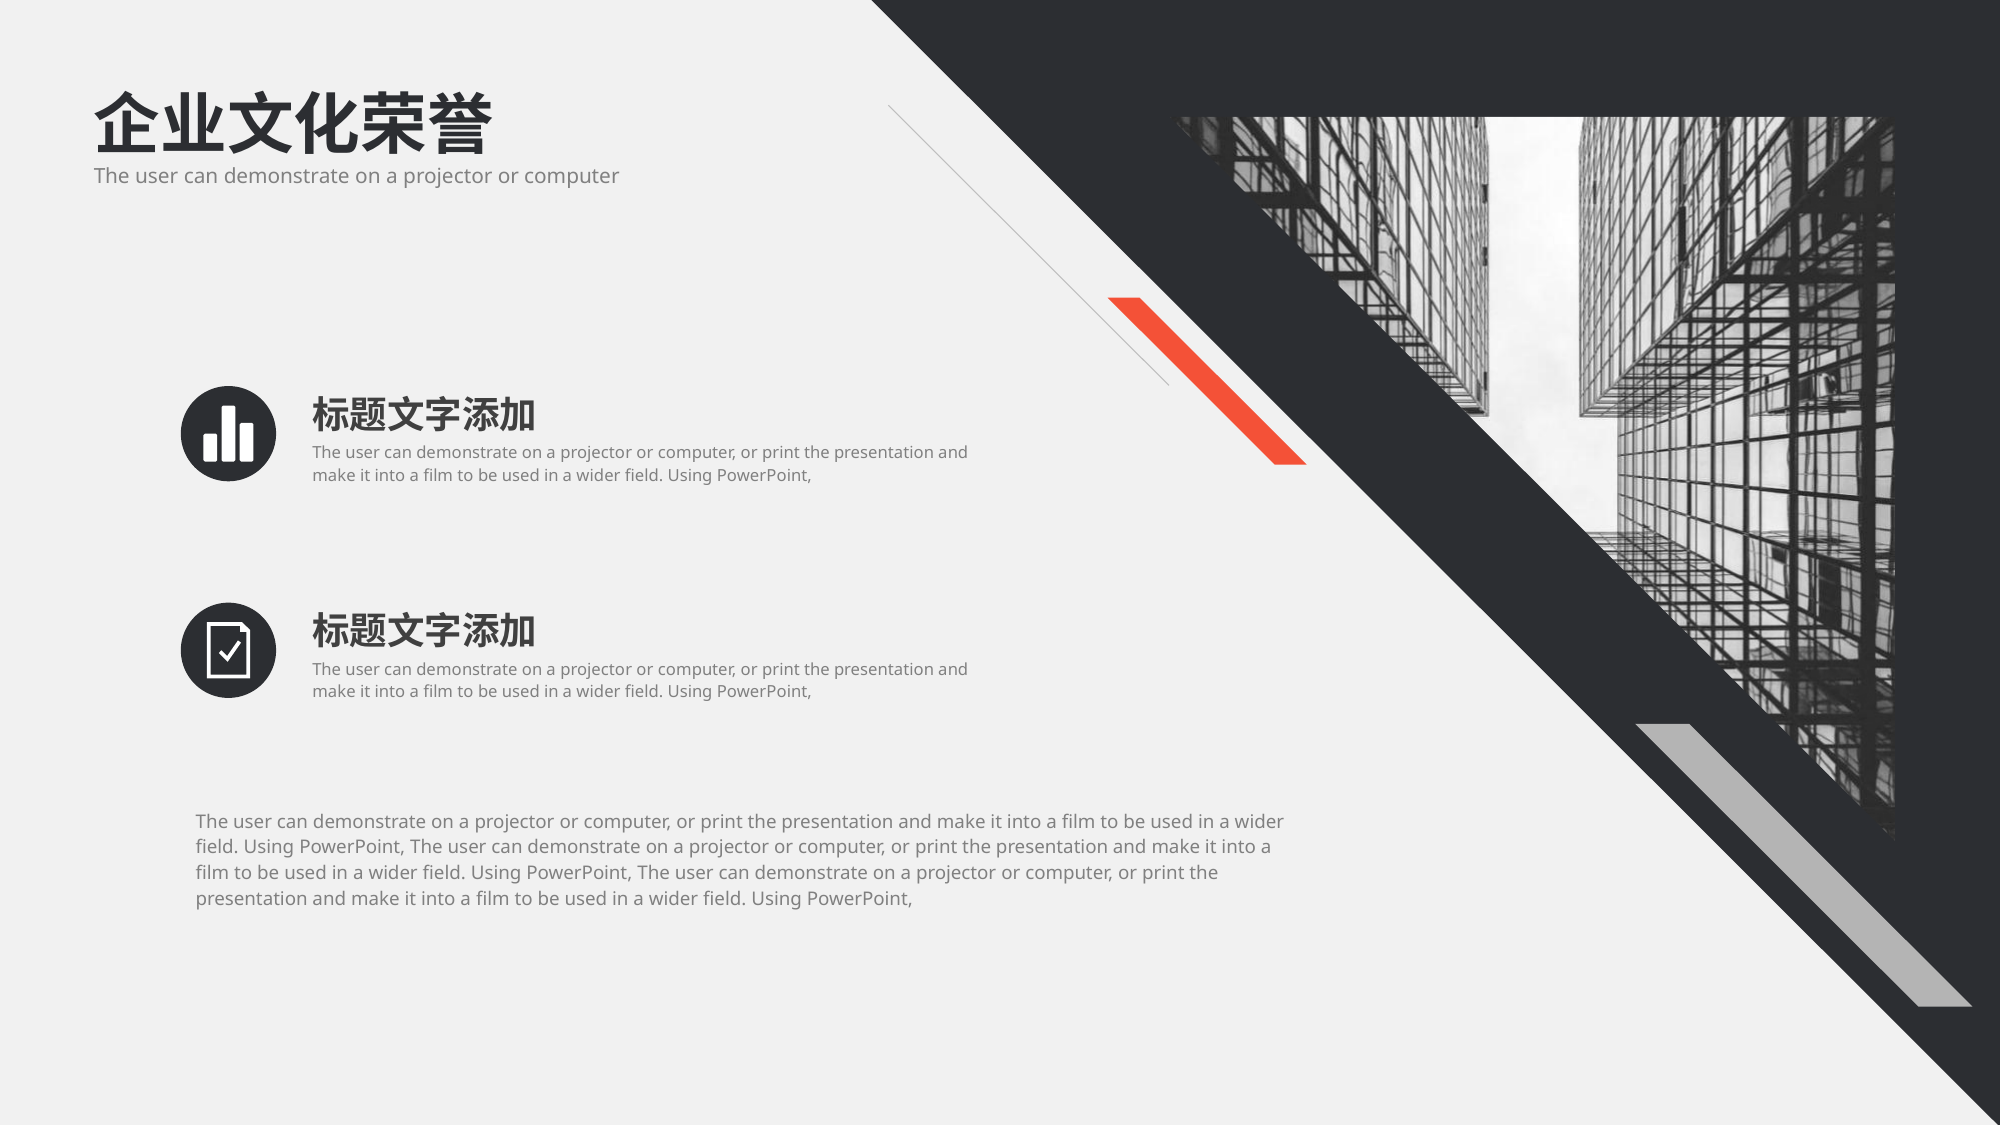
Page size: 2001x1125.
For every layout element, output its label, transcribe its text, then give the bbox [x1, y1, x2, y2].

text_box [297, 591, 1003, 710]
text_box [869, 0, 2000, 1125]
text_box [1169, 325, 1310, 466]
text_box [888, 105, 1169, 386]
text_box [1632, 722, 1975, 1008]
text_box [180, 386, 277, 482]
text_box The user can demonstrate on a projector or computer, or print the presentation and make it into a film to be used in a wider field. Using PowerPoint, The user can demonstrate on a projector or computer, or print the presentation and make it into a film to be used in a wider field. Using PowerPoint, The user can demonstrate on a projector or computer, or print the presentation and make it into a film to be used in a wider field. Using PowerPoint, [180, 798, 1307, 917]
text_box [297, 374, 1003, 493]
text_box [180, 602, 277, 698]
text_box [1169, 115, 1896, 844]
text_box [79, 58, 731, 196]
